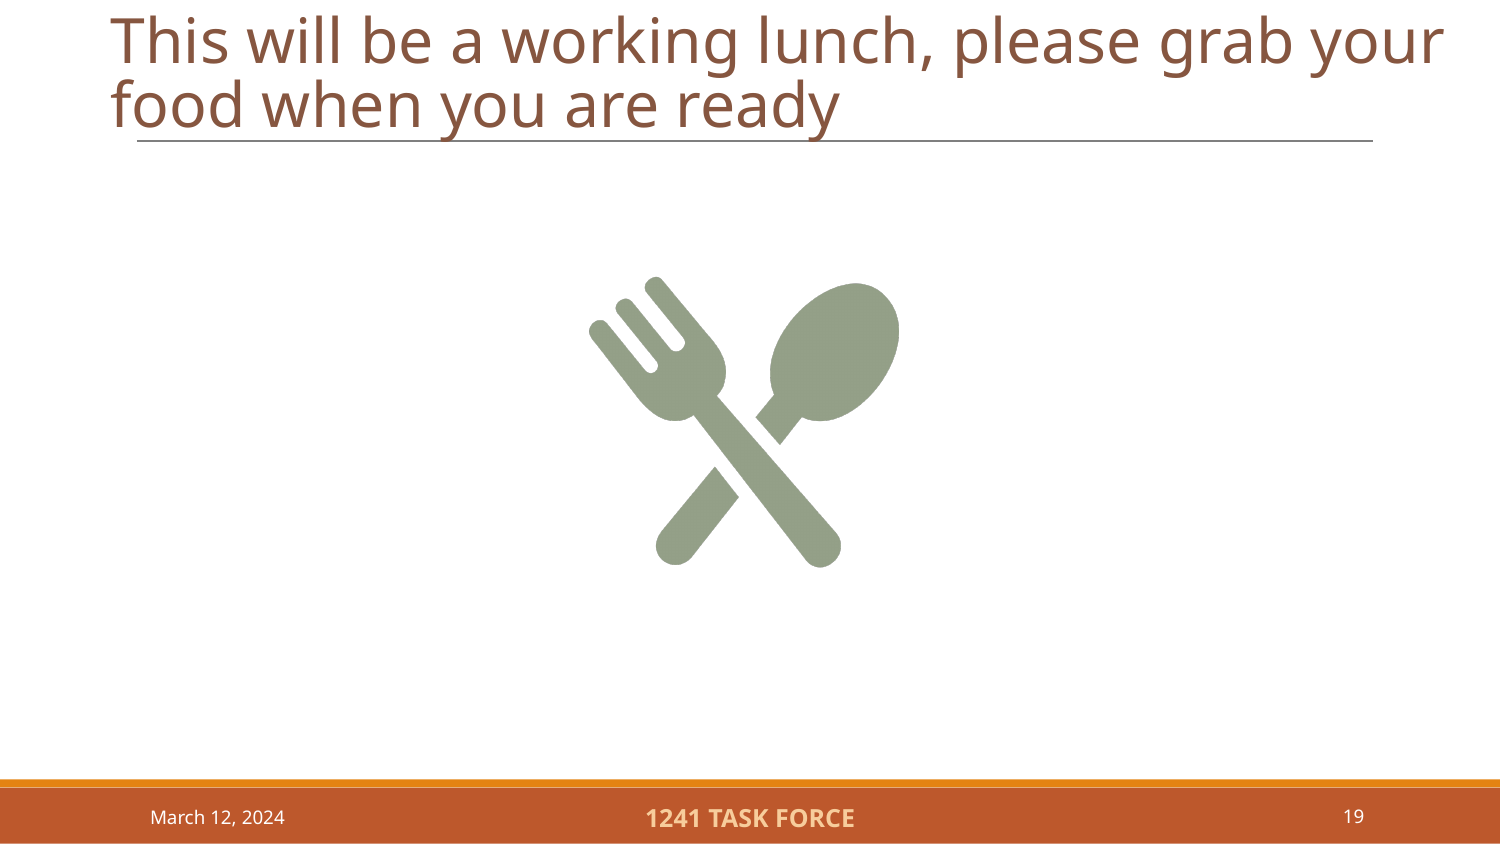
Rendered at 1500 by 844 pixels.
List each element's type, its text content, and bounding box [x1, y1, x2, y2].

title This will be a working lunch, please grab your food when you are ready [110, 29, 1451, 125]
footer 1241 TASK FORCE [453, 794, 1047, 840]
picture [580, 259, 907, 585]
slide_number 19 [1218, 794, 1380, 840]
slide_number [135, 794, 440, 840]
